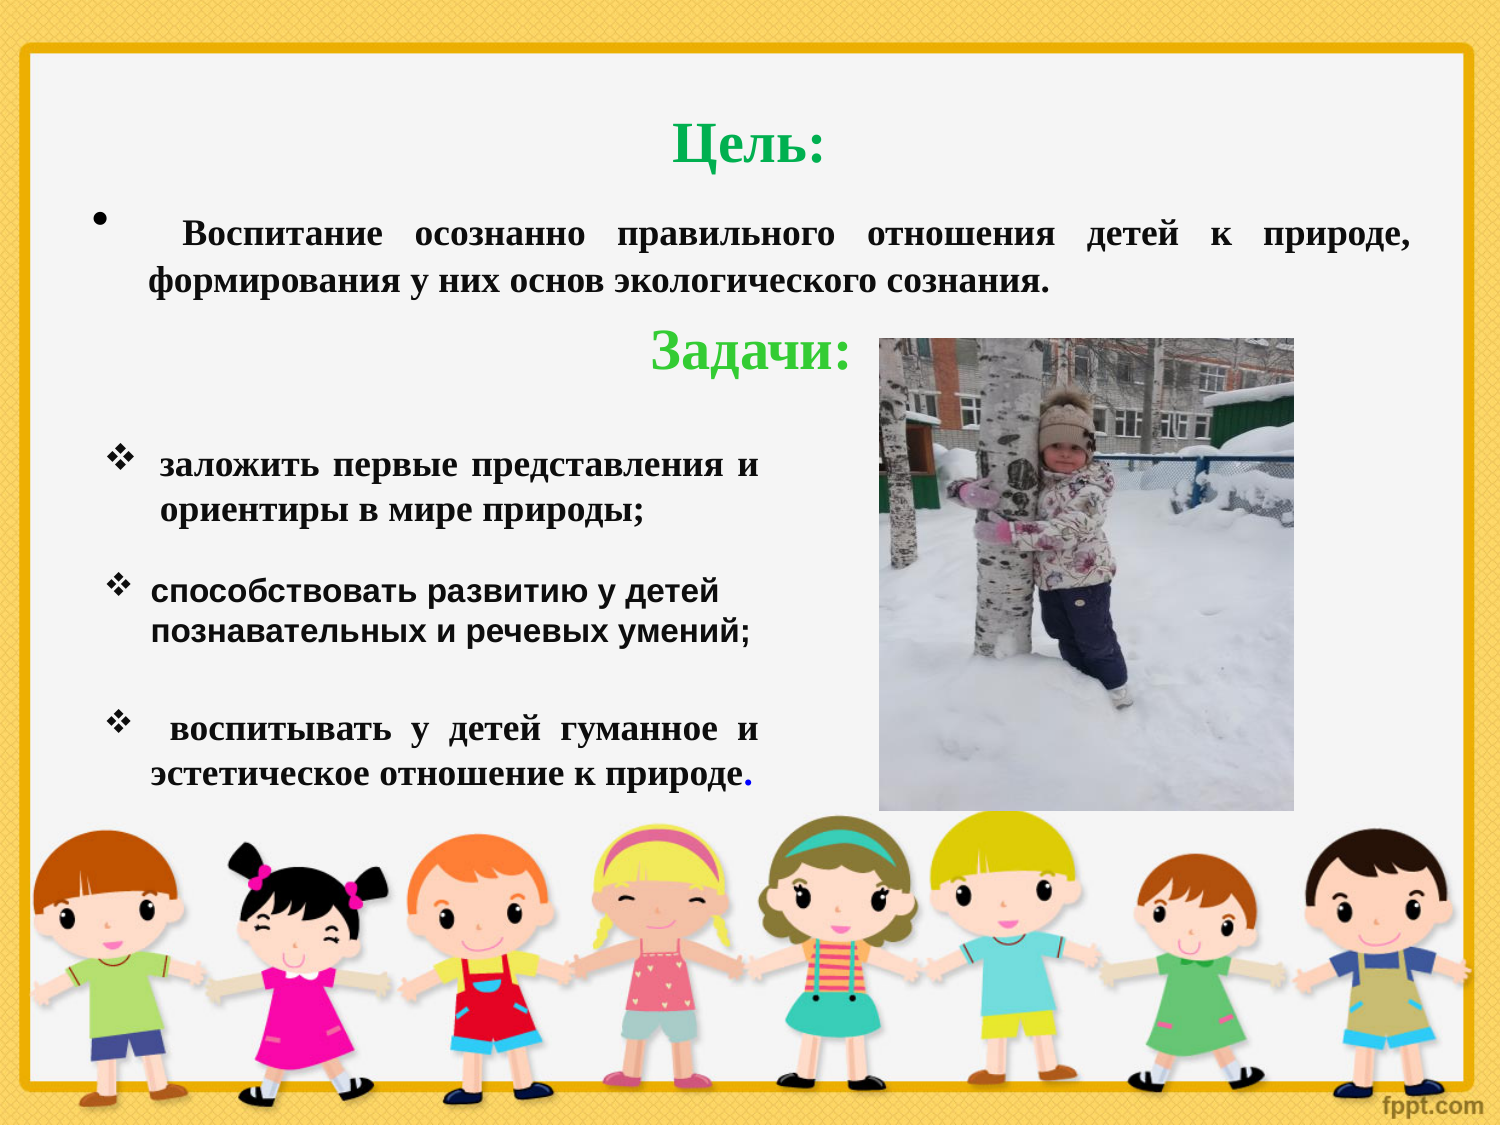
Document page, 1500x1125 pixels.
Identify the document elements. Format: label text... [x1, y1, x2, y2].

list Воспитание осознанно правильного отношения детей к природе, формирования у них основ экологического сознания. Задачи: [76, 187, 1428, 469]
text_box заложить первые представления и ориентиры в мире природы; способствовать развитию у детей познавательных и речевых умений; воспитывать у детей гуманное и эстетическое отношение к природе. [88, 374, 775, 1001]
picture [0, 0, 1500, 1125]
title Цель: [74, 44, 1426, 233]
